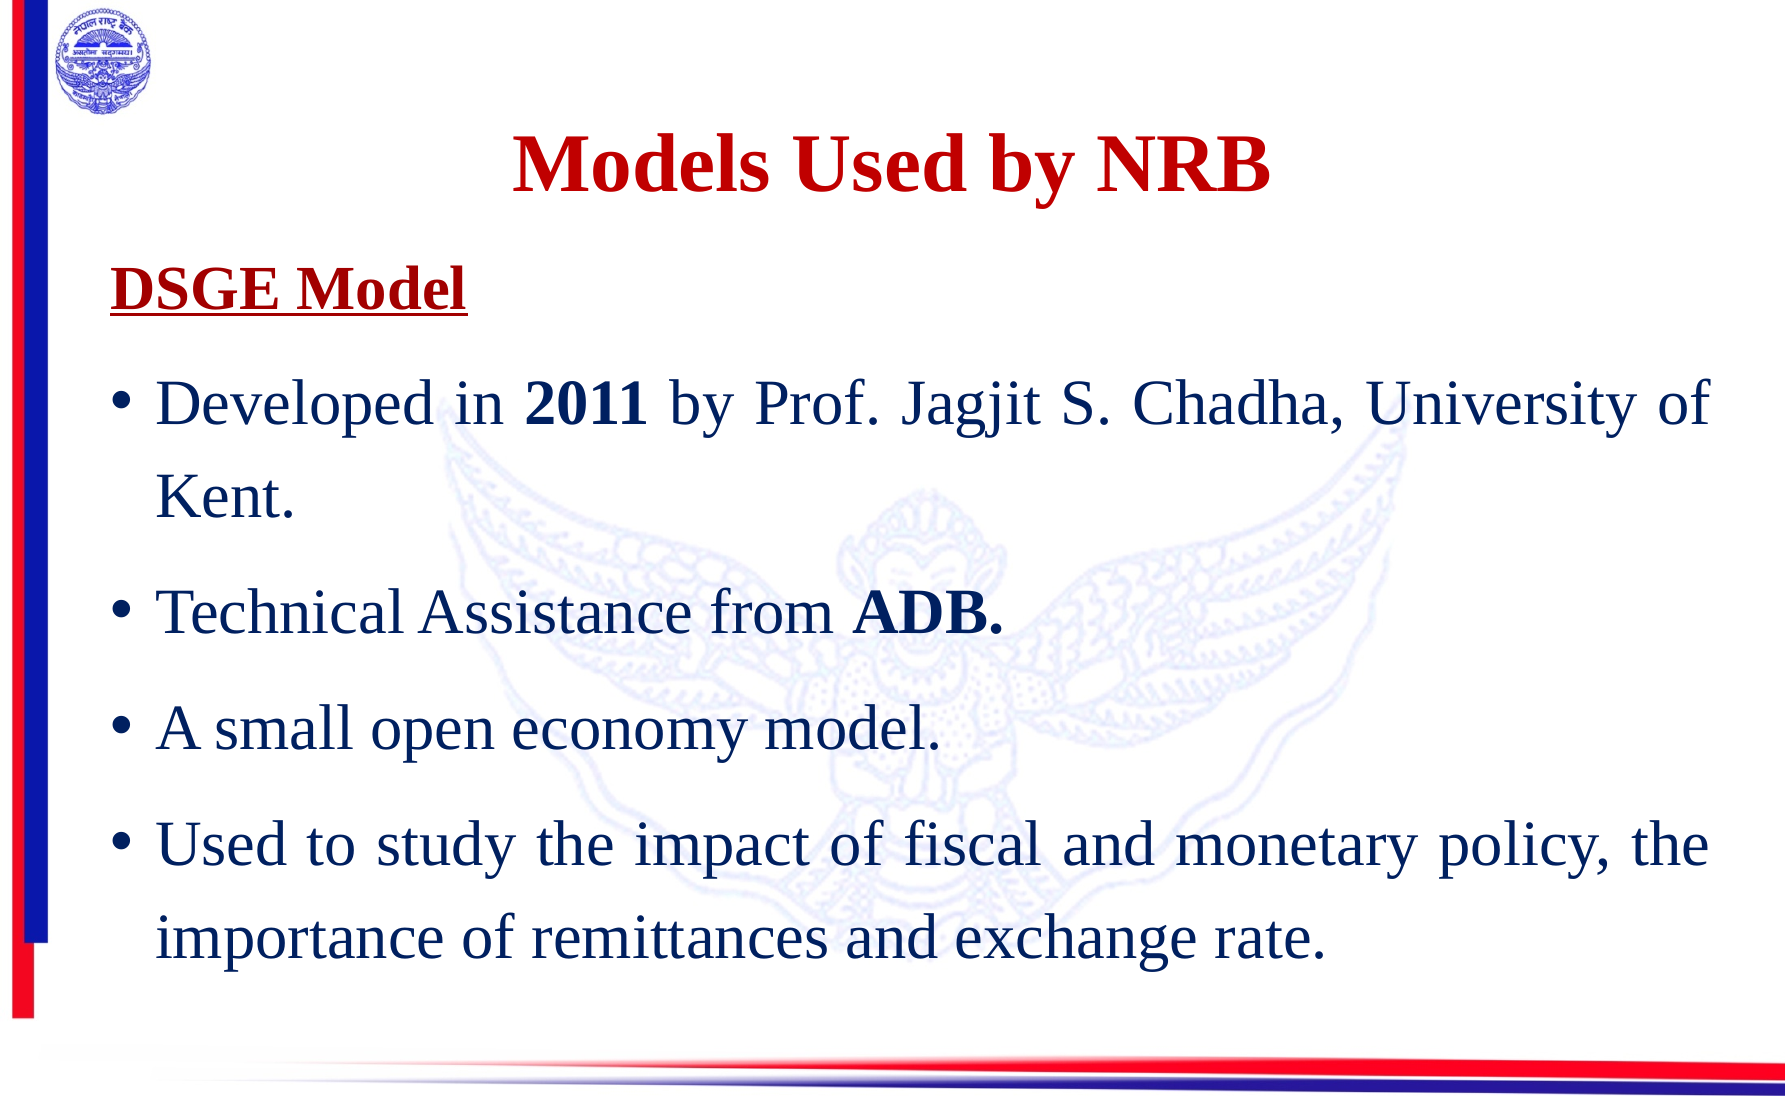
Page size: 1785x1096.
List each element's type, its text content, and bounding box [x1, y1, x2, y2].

title Models Used by NRB [122, 58, 1663, 271]
list DSGE Model Developed in 2011 by Prof. Jagjit S. Chadha, University of Kent. Technical Assistance from ADB. A small open economy model. Used to study the impact of fiscal and monetary policy, the importance of remittances and exchange rate. [92, 222, 1731, 987]
picture [0, 0, 1785, 1096]
